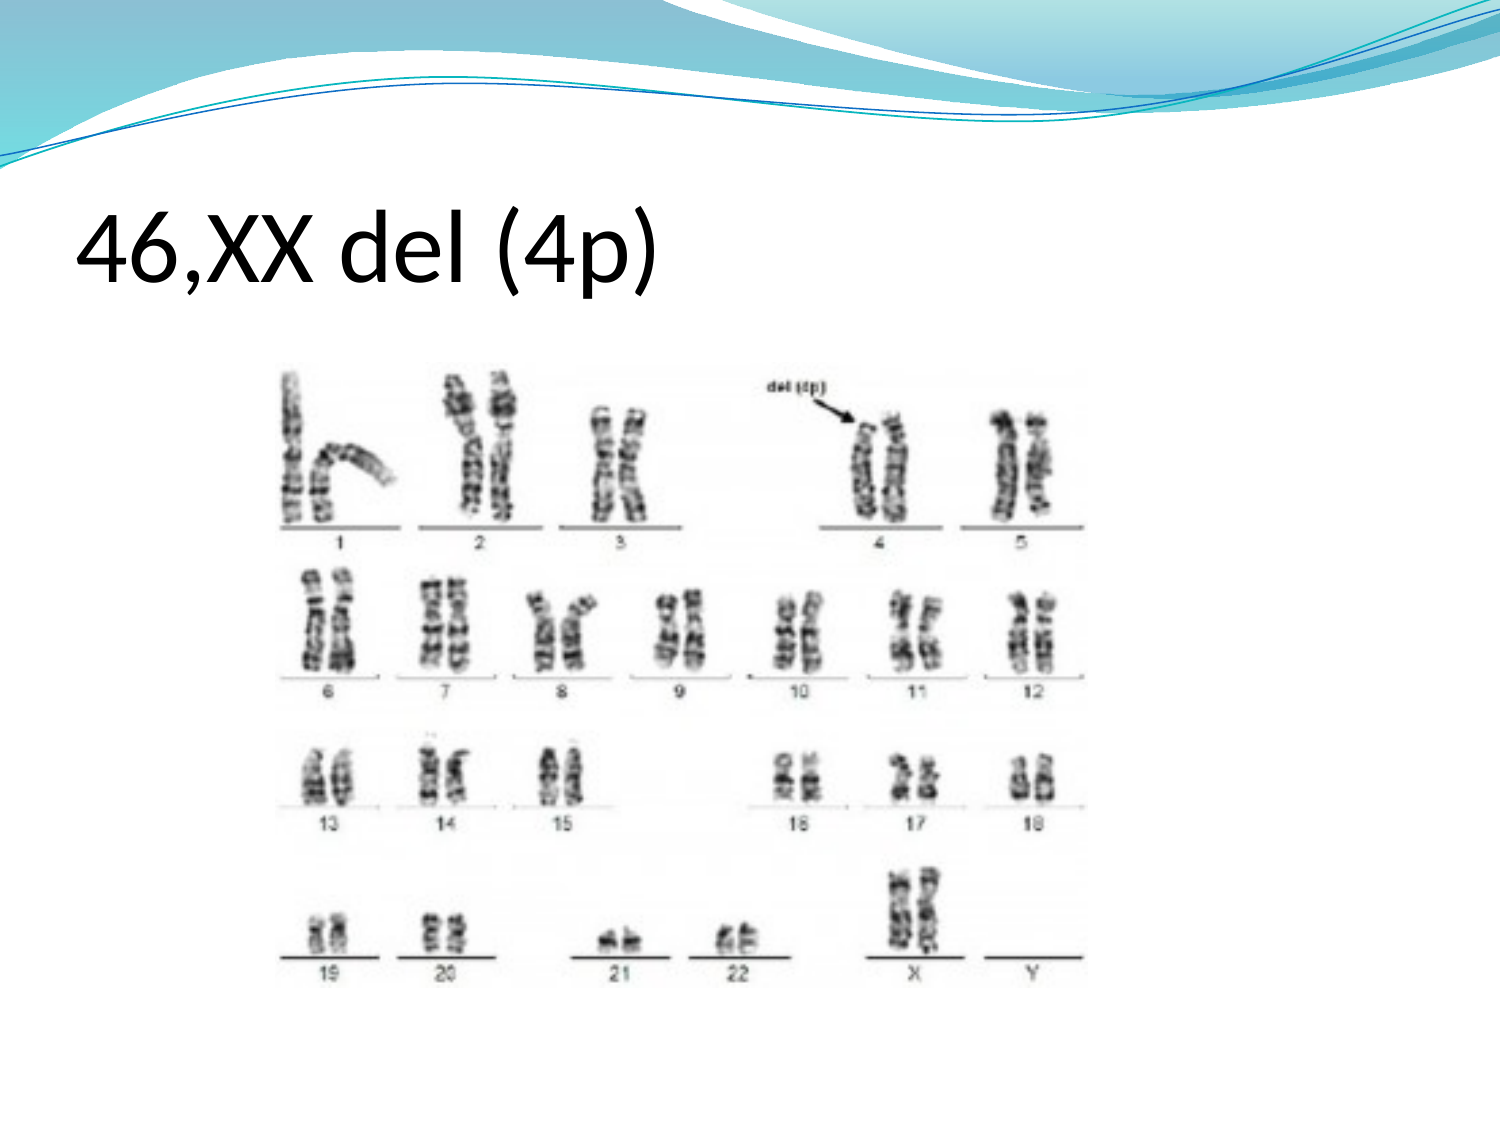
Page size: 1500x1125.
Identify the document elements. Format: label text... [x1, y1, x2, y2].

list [274, 362, 1088, 988]
title 46,XX del (4p) [74, 115, 1426, 304]
